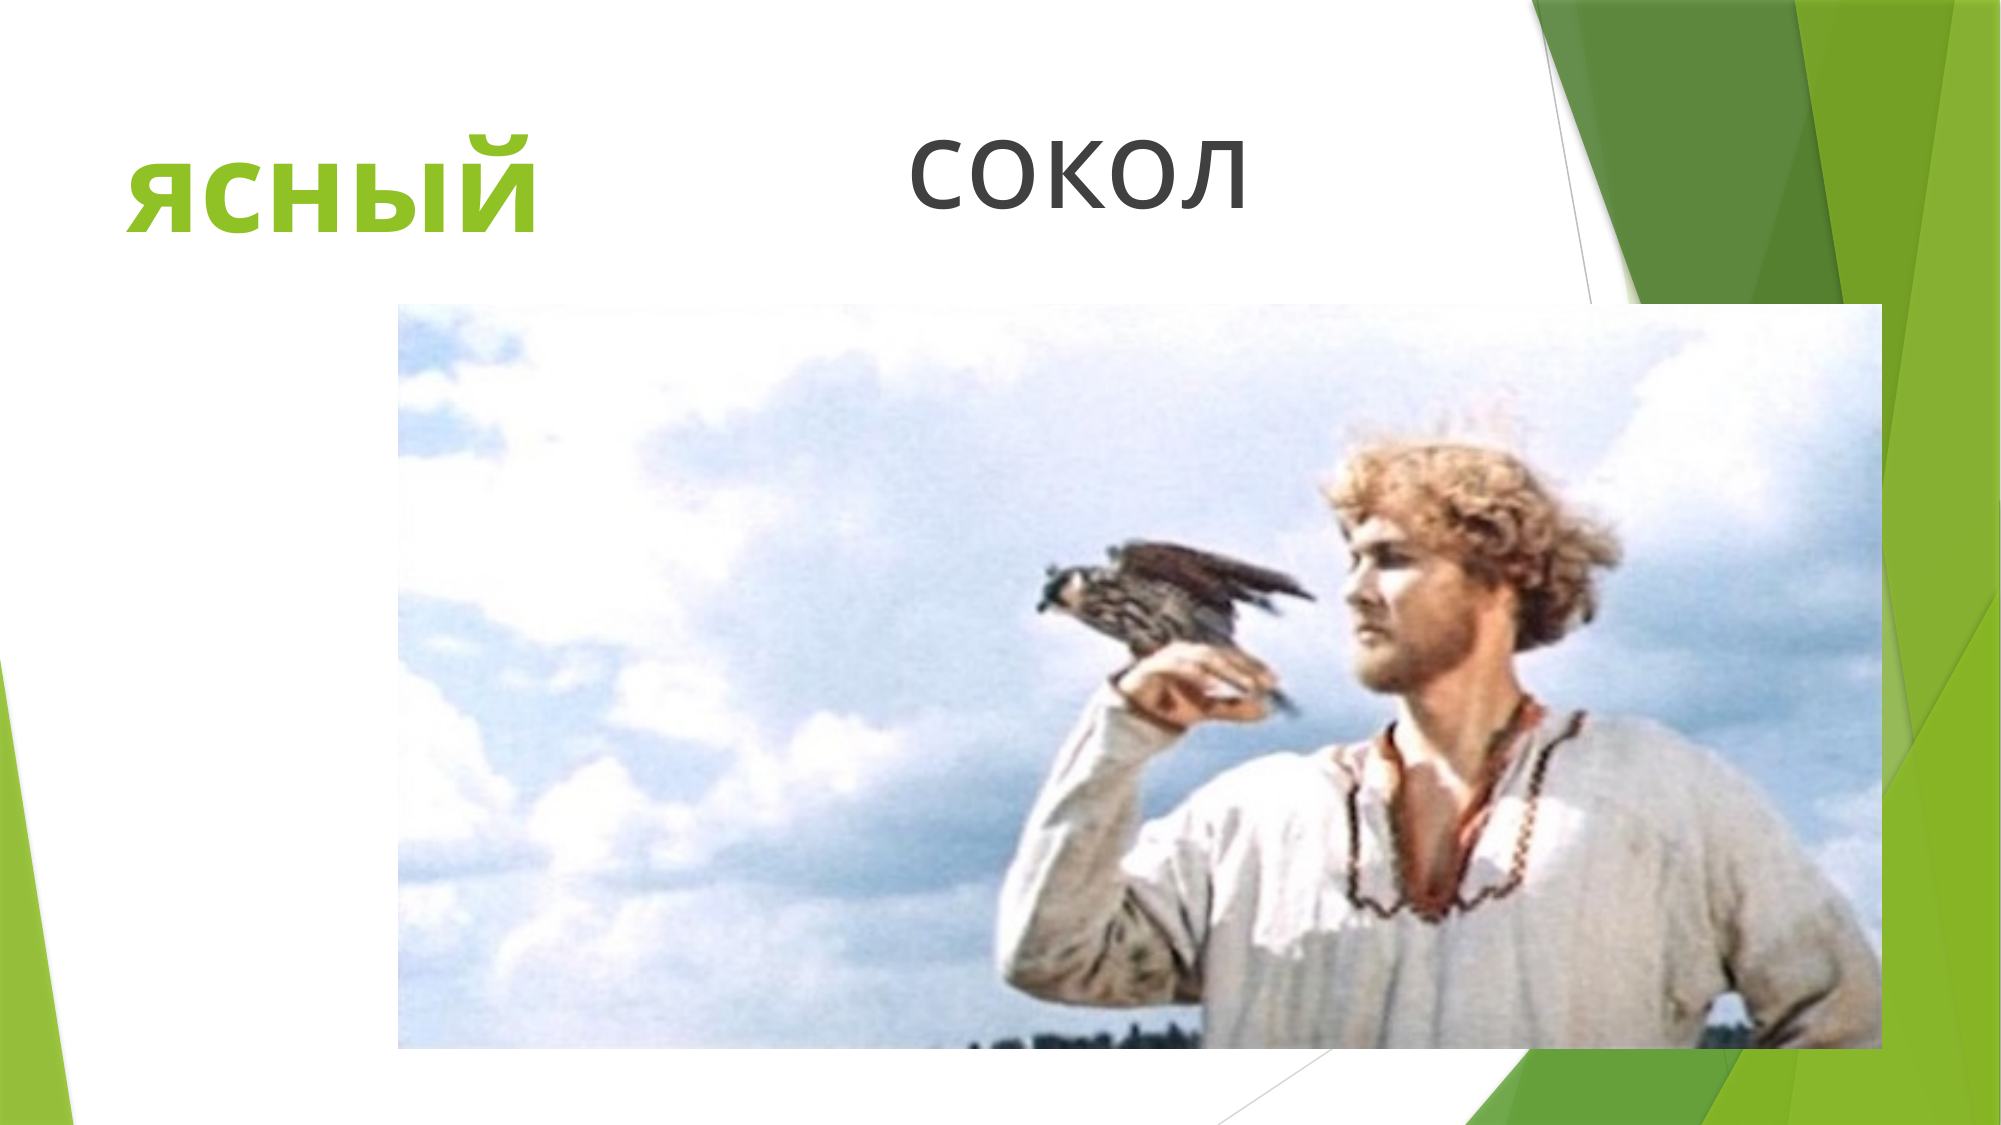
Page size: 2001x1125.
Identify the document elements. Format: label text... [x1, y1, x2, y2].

title ясный [111, 99, 890, 317]
picture [397, 303, 1882, 1050]
list сокол [890, 76, 1814, 302]
